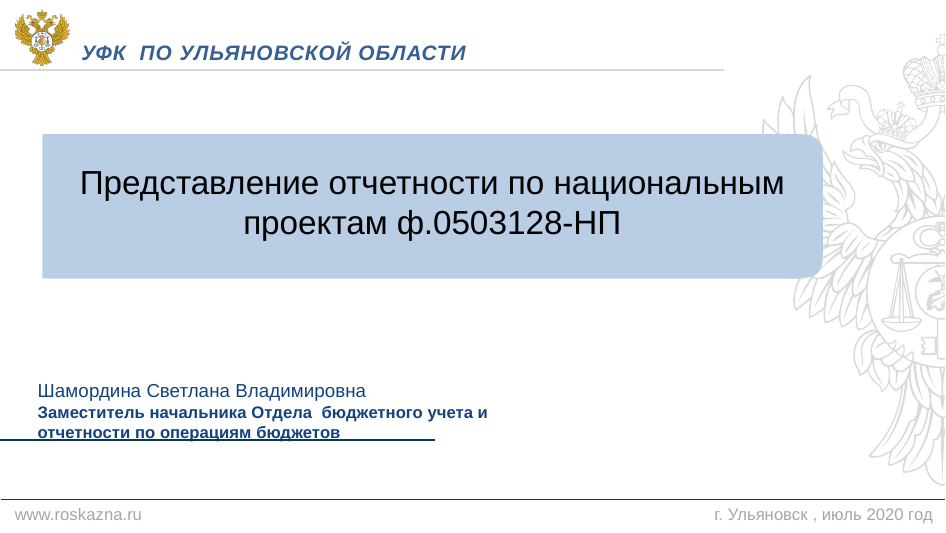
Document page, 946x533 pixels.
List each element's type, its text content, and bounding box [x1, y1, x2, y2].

text_box г. Ульяновск , июль 2020 год [572, 496, 946, 532]
text_box [14, 9, 70, 67]
text_box Шамордина Светлана Владимировна Заместитель начальника Отдела бюджетного учета и отчетности по операциям бюджетов [22, 371, 554, 449]
text_box Представление отчетности по национальным проектам ф.0503128-НП [42, 134, 823, 279]
text_box [741, 34, 945, 486]
text_box www.roskazna.ru [0, 496, 377, 532]
text_box Уфк по ульяновской области [66, 32, 481, 73]
